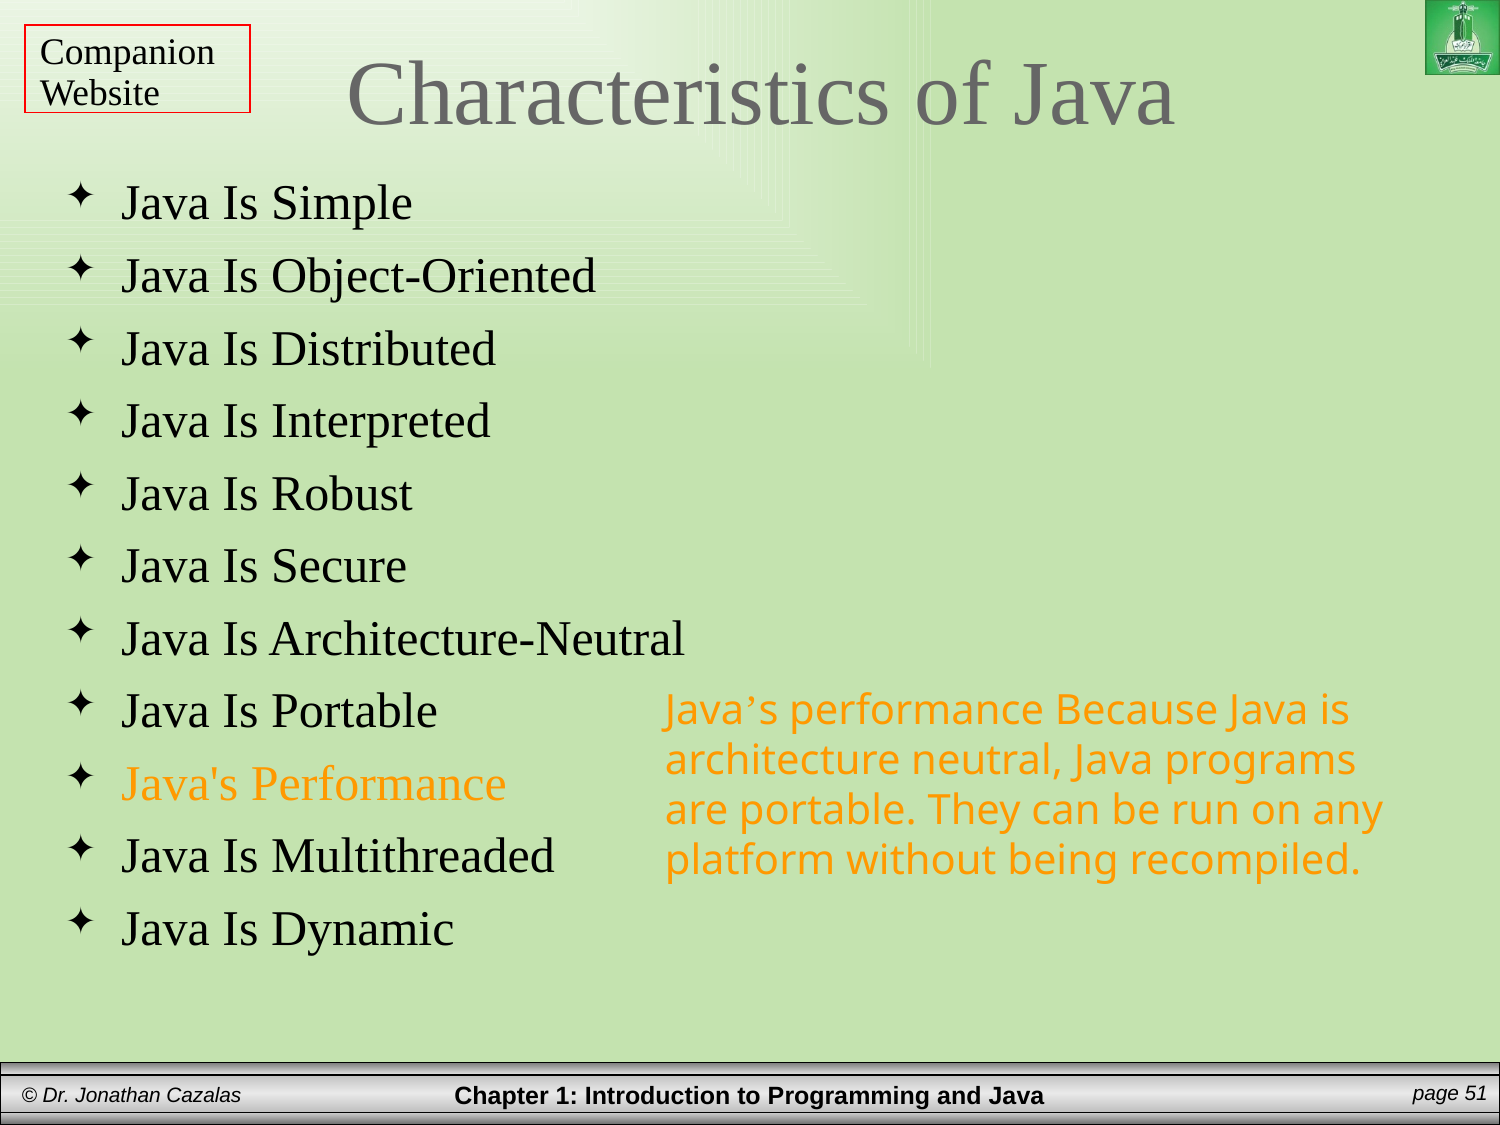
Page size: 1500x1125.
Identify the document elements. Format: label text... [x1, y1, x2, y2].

text_box Companion Website [24, 24, 250, 113]
text_box Characteristics of Java [112, 37, 1413, 138]
text_box Java Is Simple Java Is Object-Oriented Java Is Distributed Java Is Interpreted Java Is Robust Java Is Secure Java Is Architecture-Neutral Java Is Portable Java's Performance Java Is Multithreaded Java Is Dynamic [49, 162, 713, 1025]
text_box Java’s performance Because Java is architecture neutral, Java programs are portable. They can be run on any platform without being recompiled. [649, 674, 1400, 891]
picture [1425, 0, 1500, 75]
